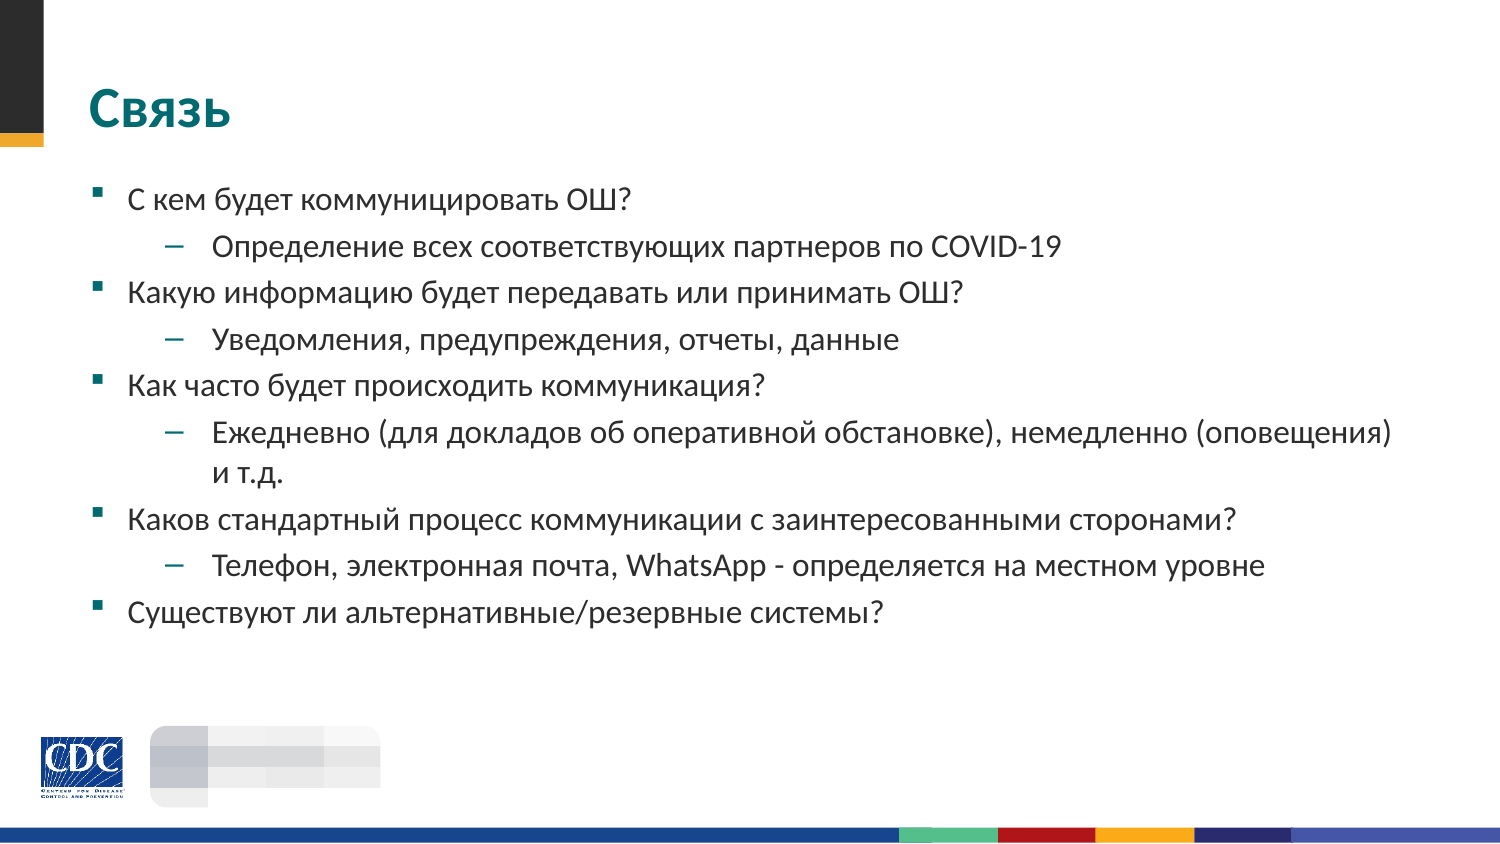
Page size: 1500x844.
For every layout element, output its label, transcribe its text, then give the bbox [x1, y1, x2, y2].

picture [41, 737, 125, 798]
list С кем будет коммуницировать ОШ? Определение всех соответствующих партнеров по COVID-19 Какую информацию будет передавать или принимать ОШ? Уведомления, предупреждения, отчеты, данные Как часто будет происходить коммуникация? Ежедневно (для докладов об оперативной обстановке), немедленно (оповещения) и т.д. Каков стандартный процесс коммуникации с заинтересованными сторонами? Телефон, электронная почта, WhatsApp - определяется на местном уровне Существуют ли альтернативные/резервные системы? [75, 169, 1414, 718]
title Связь [75, 33, 1425, 147]
